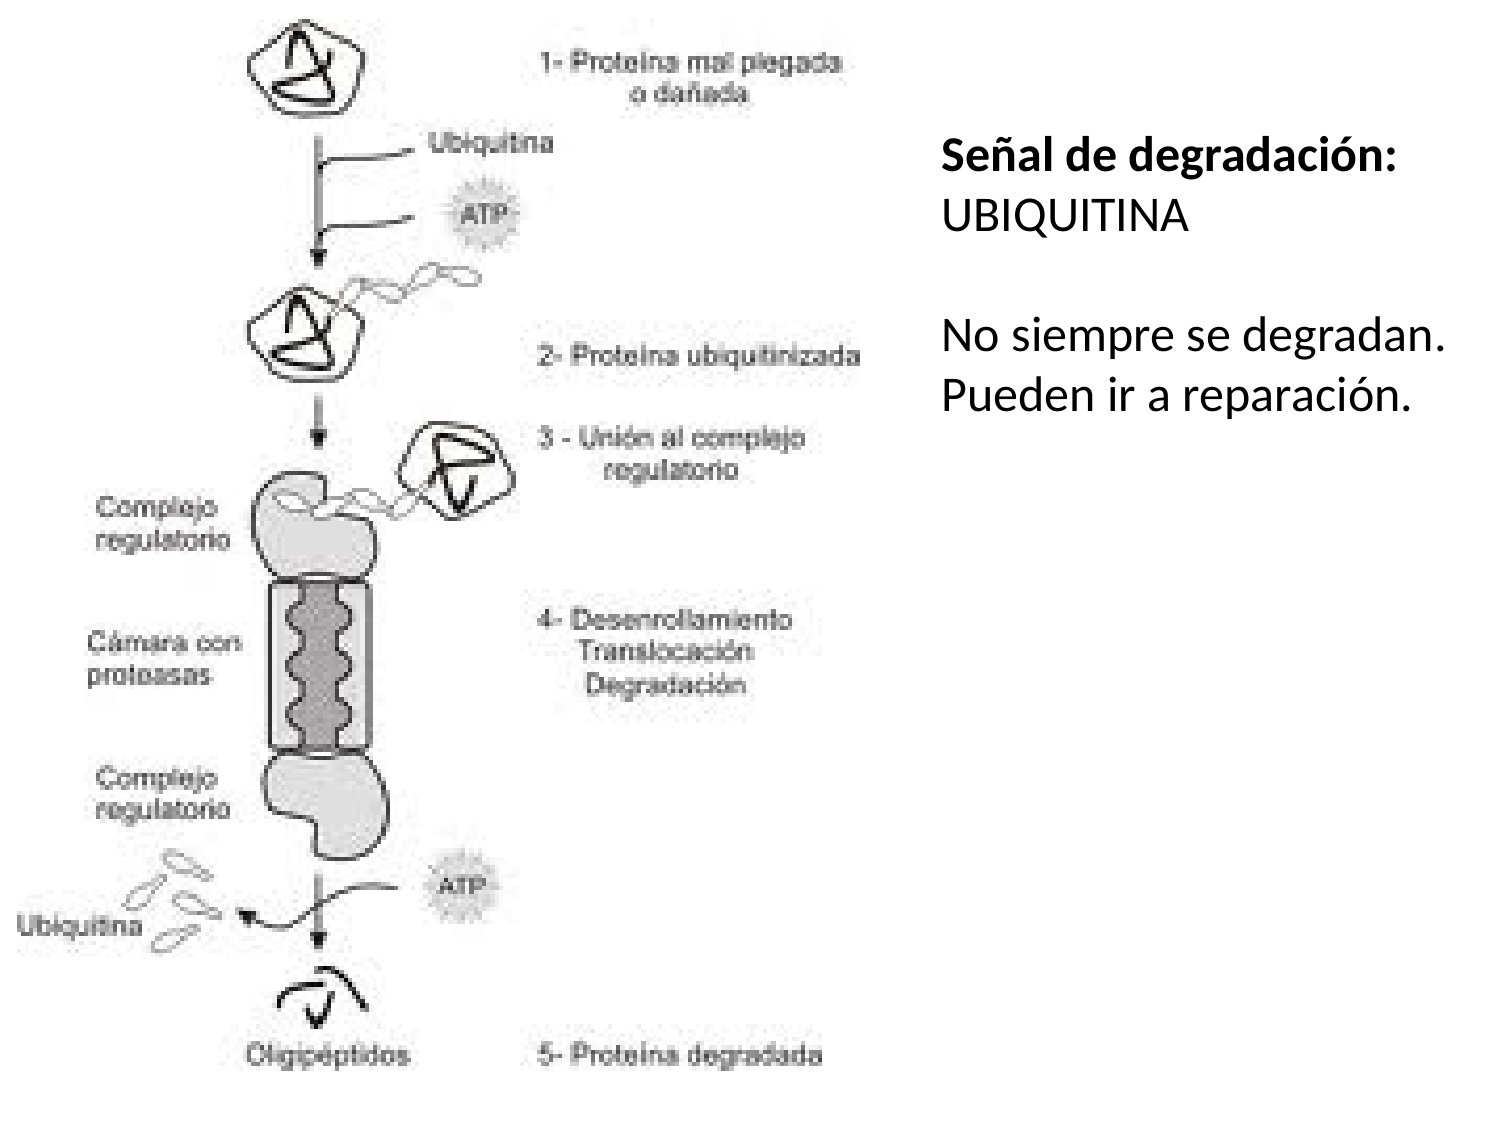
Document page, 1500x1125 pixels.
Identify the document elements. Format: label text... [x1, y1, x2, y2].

picture [17, 18, 860, 1071]
text_box Señal de degradación: UBIQUITINA No siempre se degradan. Pueden ir a reparación. [927, 113, 1500, 429]
